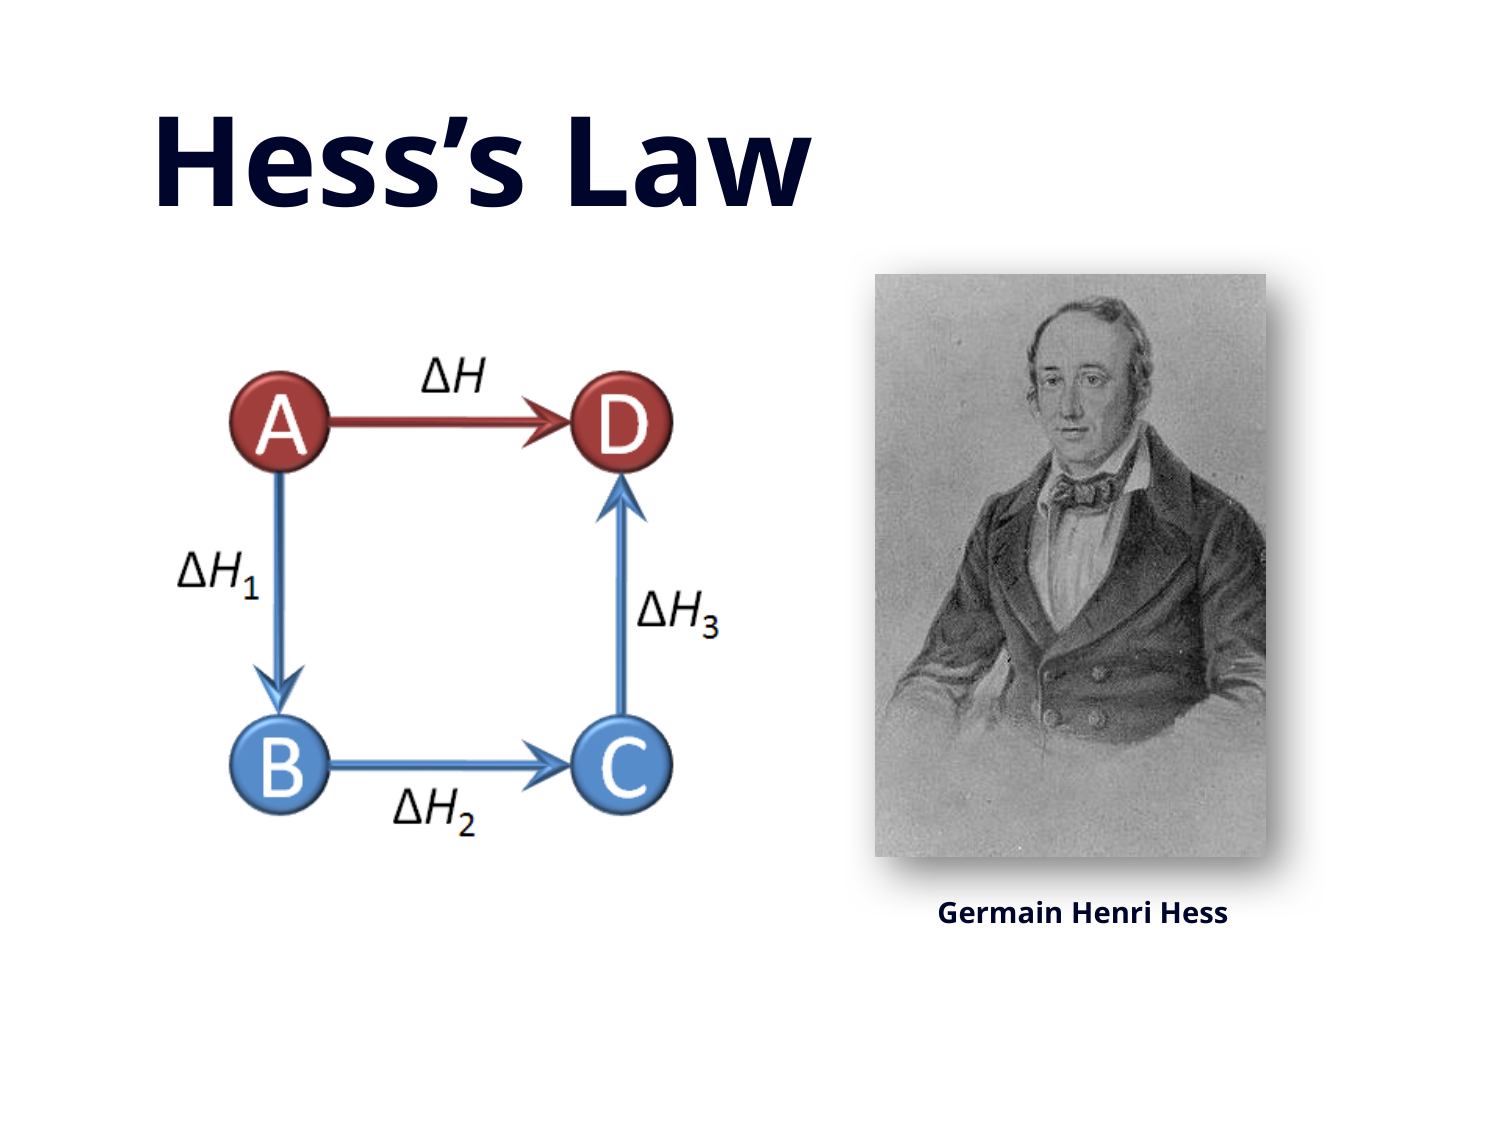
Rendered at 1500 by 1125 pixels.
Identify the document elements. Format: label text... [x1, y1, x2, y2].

picture [162, 349, 734, 846]
title Hess’s Law [87, 62, 876, 251]
text_box Germain Henri Hess [922, 887, 1251, 938]
picture [874, 274, 1266, 857]
